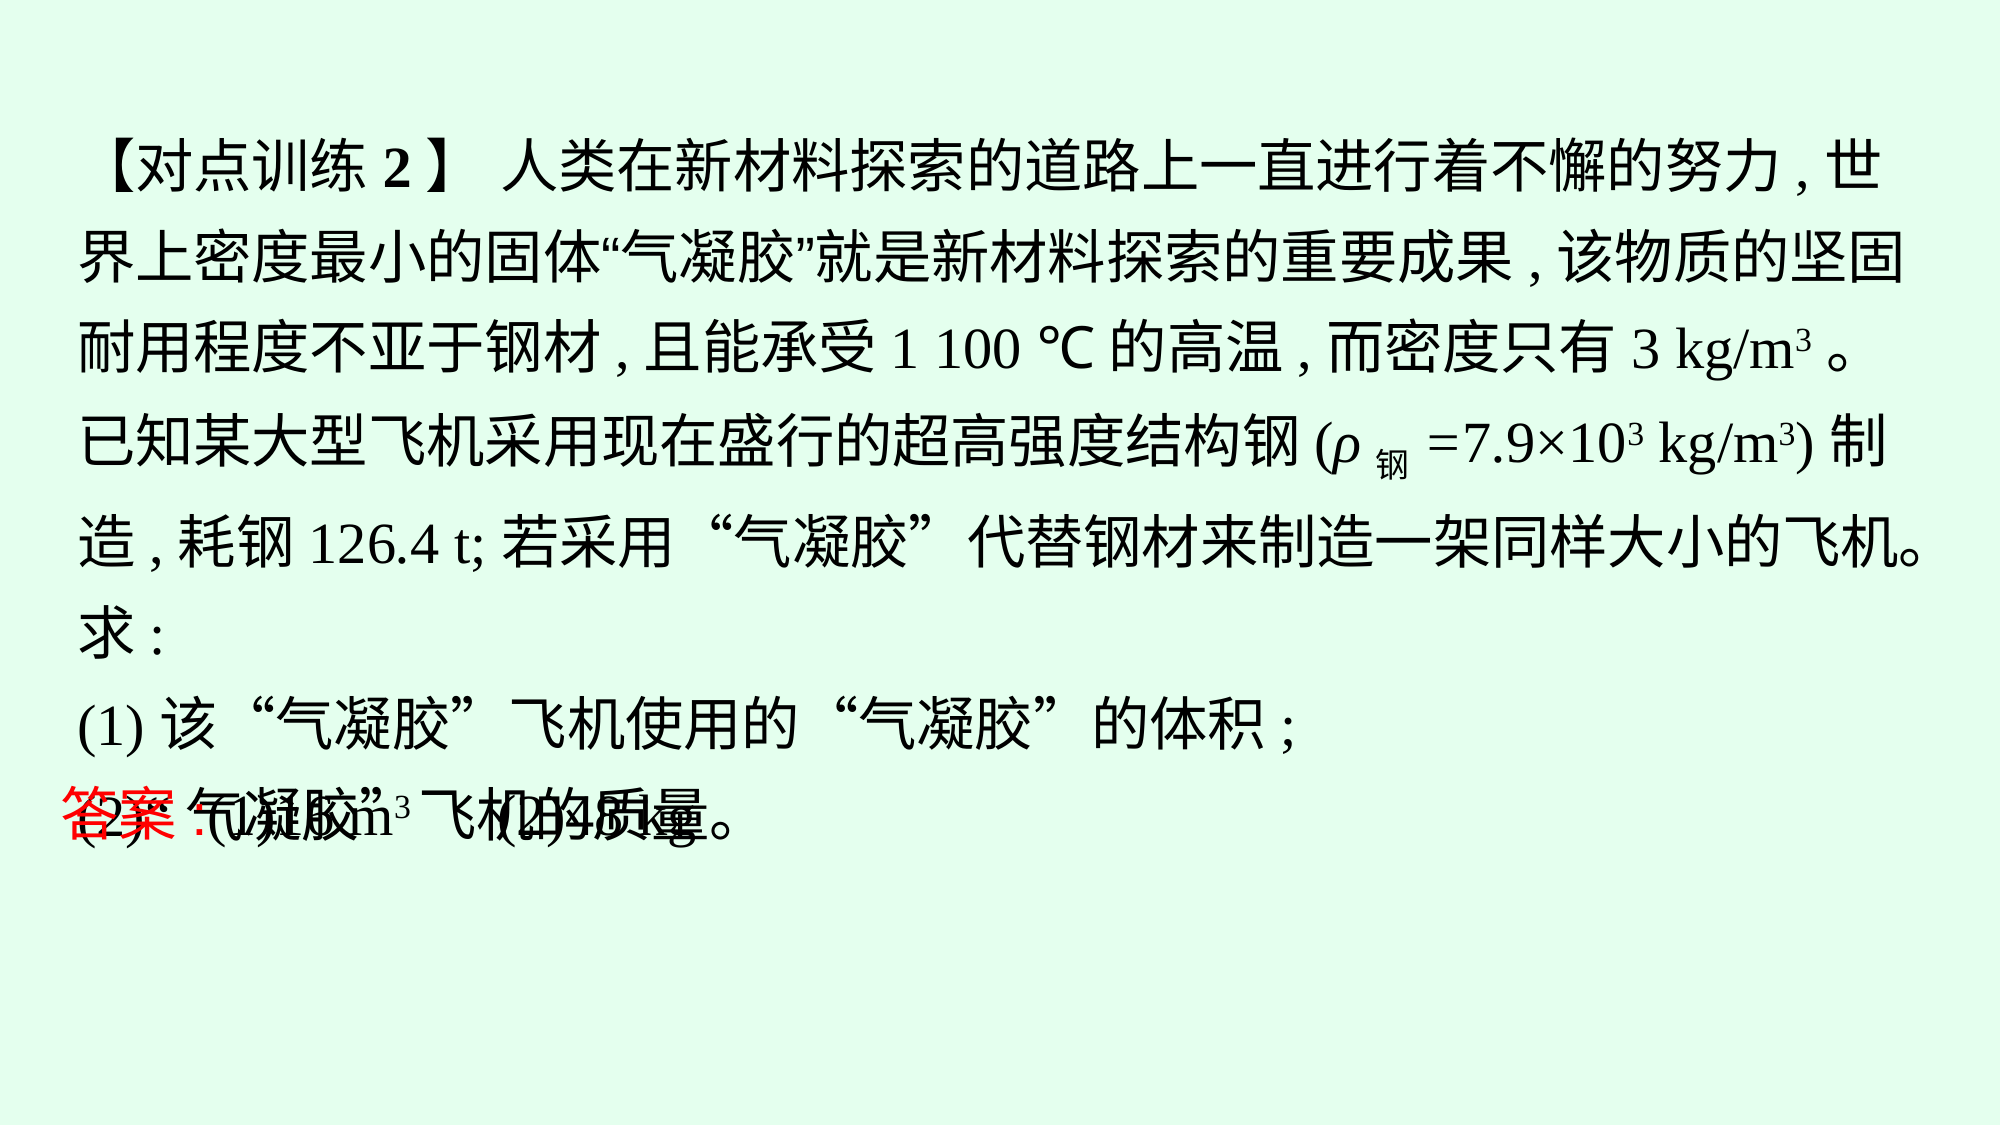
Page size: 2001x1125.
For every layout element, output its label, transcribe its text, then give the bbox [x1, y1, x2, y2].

text_box 【对点训练2】 人类在新材料探索的道路上一直进行着不懈的努力,世界上密度最小的固体“气凝胶”就是新材料探索的重要成果,该物质的坚固耐用程度不亚于钢材,且能承受1 100 ℃的高温,而密度只有3 kg/m3。已知某大型飞机采用现在盛行的超高强度结构钢(ρ钢=7.9×103 kg/m3)制造,耗钢126.4 t;若采用“气凝胶”代替钢材来制造一架同样大小的飞机。求: (1)该“气凝胶”飞机使用的“气凝胶”的体积; (2)“气凝胶”飞机的质量。 [62, 100, 1938, 856]
text_box 答案:(1)16 m3 (2)48 kg [46, 749, 727, 855]
